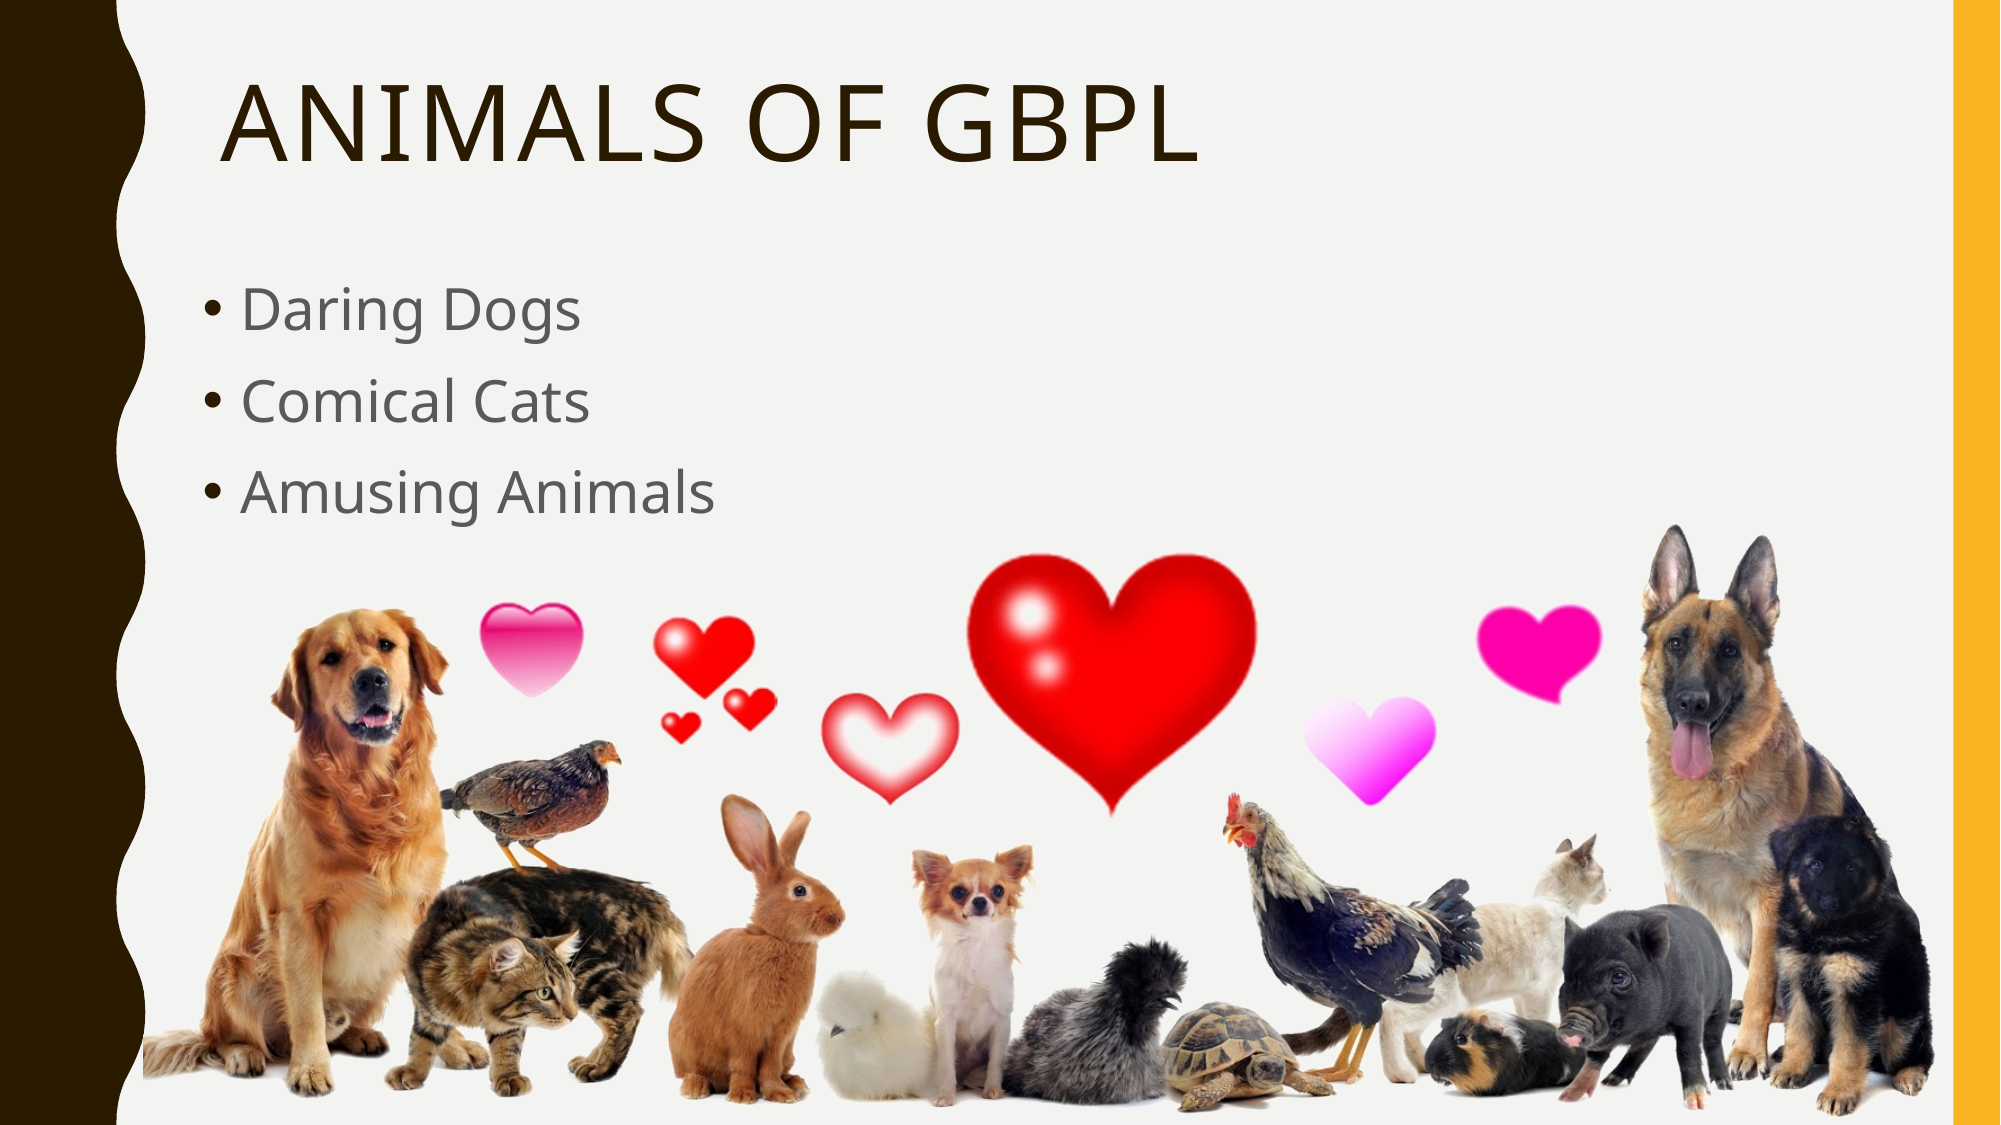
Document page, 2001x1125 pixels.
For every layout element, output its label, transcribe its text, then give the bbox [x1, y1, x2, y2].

list Daring Dogs Comical Cats Amusing Animals [187, 258, 1893, 511]
picture [143, 511, 1945, 1125]
title Animals of GBPL [205, 62, 1875, 258]
